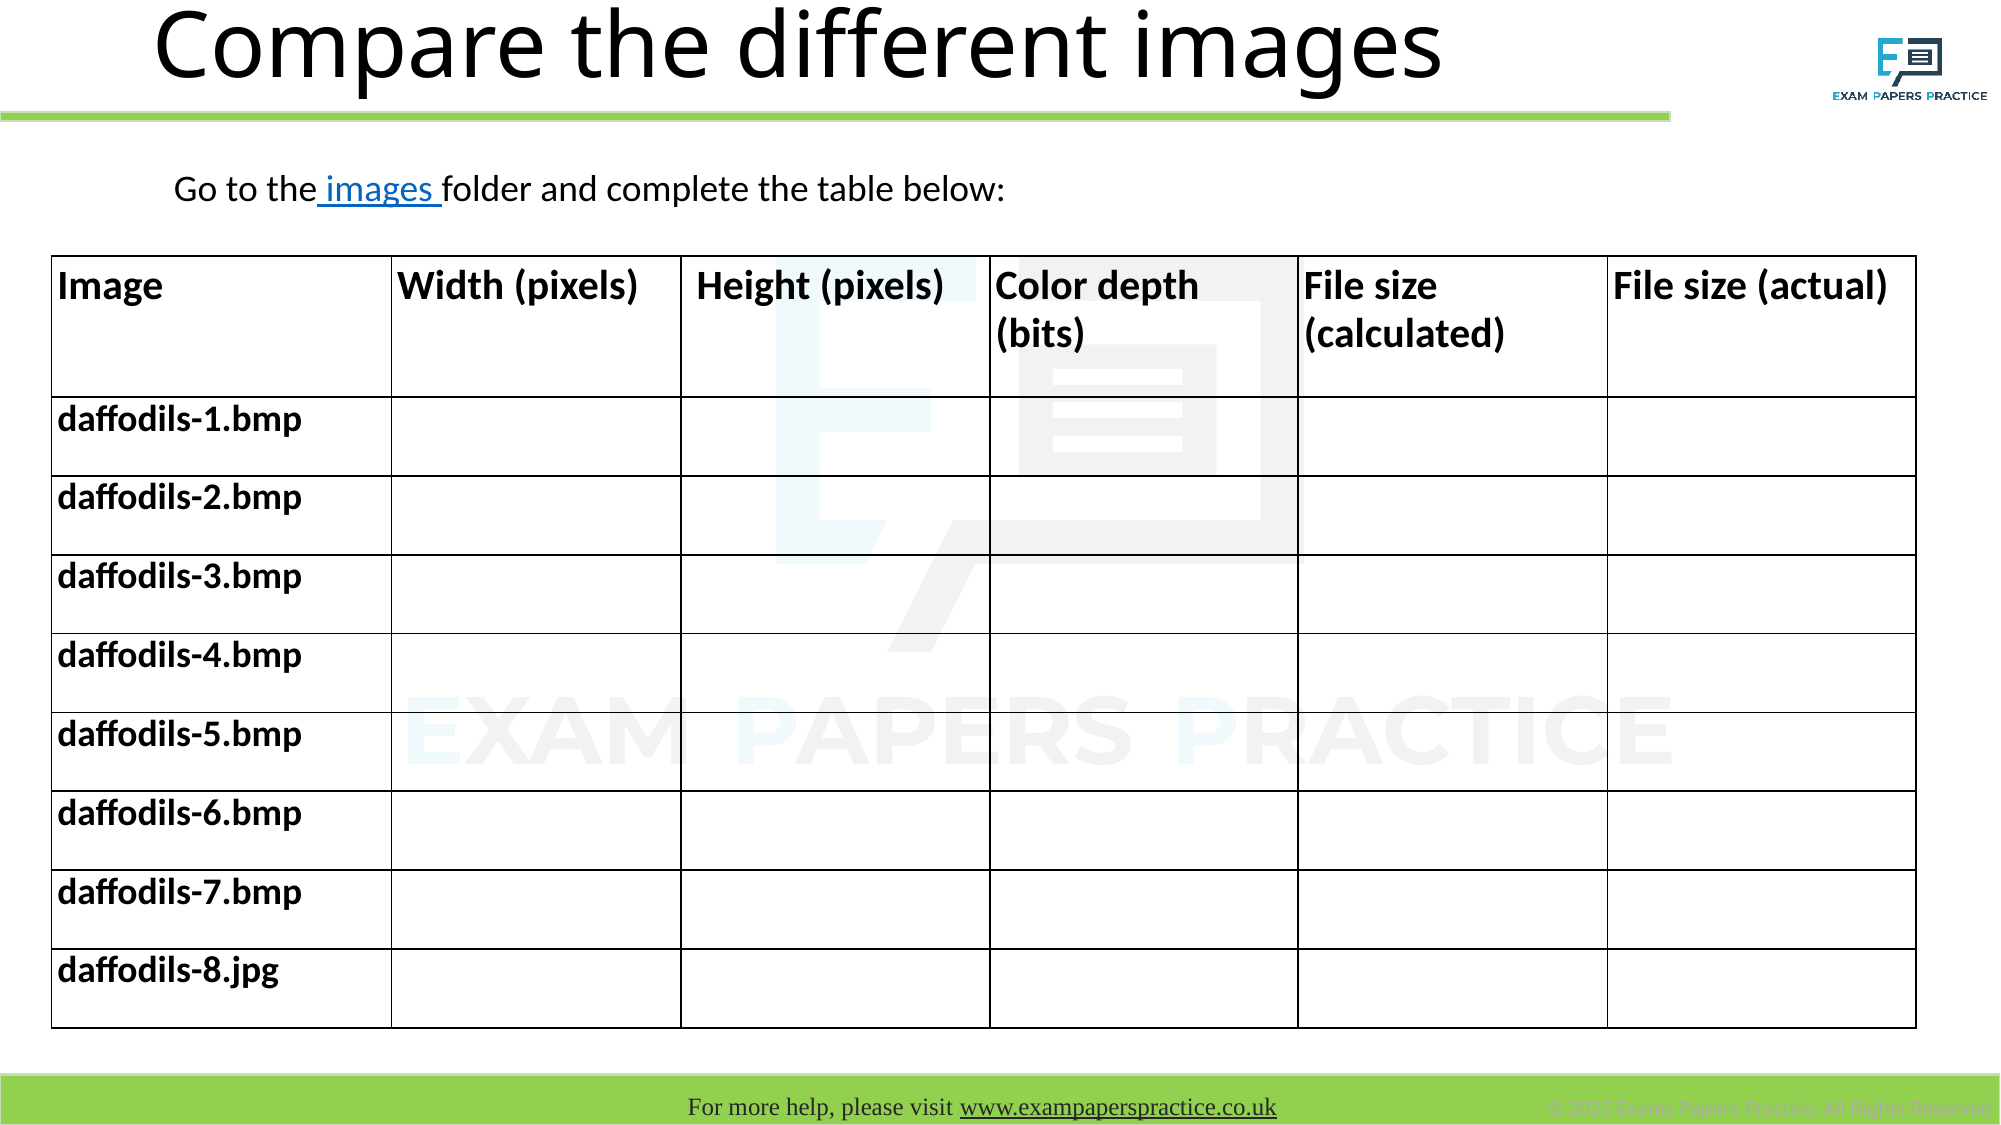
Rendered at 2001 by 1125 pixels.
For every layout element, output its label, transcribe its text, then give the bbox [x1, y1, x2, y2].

table_cell daffodils-1.bmp [52, 398, 391, 475]
table_header Height (pixels) [682, 257, 989, 396]
table_cell [392, 713, 680, 790]
table_cell [1299, 556, 1607, 633]
table_cell [682, 713, 989, 790]
table_header File size (actual) [1608, 257, 1915, 396]
table_cell daffodils-5.bmp [52, 713, 391, 790]
table_cell [991, 634, 1297, 712]
table_cell [1299, 792, 1607, 869]
table_cell [682, 871, 989, 948]
table_cell [1299, 713, 1607, 790]
table_cell [1608, 713, 1915, 790]
table_cell daffodils-8.jpg [52, 950, 391, 1027]
table_cell [1608, 398, 1915, 475]
table_cell [682, 398, 989, 475]
table_header File size (calculated) [1299, 257, 1607, 396]
table_cell [991, 871, 1297, 948]
table_cell [1608, 950, 1915, 1027]
table_cell [392, 792, 680, 869]
table_cell [991, 792, 1297, 869]
table_cell [392, 477, 680, 554]
table_cell [991, 556, 1297, 633]
title Compare the different images [137, 0, 1863, 158]
table_cell [682, 792, 989, 869]
table_cell [1608, 871, 1915, 948]
table_cell [392, 871, 680, 948]
table_cell [1608, 634, 1915, 712]
table_cell [1299, 398, 1607, 475]
table_cell [991, 713, 1297, 790]
table_cell [1299, 871, 1607, 948]
table_cell [392, 950, 680, 1027]
table_cell [991, 477, 1297, 554]
table_cell daffodils-2.bmp [52, 477, 391, 554]
table_cell [991, 398, 1297, 475]
table_cell [991, 950, 1297, 1027]
table_cell daffodils-3.bmp [52, 556, 391, 633]
table_header Color depth (bits) [991, 257, 1297, 396]
table_cell [1608, 477, 1915, 554]
table_cell [1608, 556, 1915, 633]
table_cell daffodils-6.bmp [52, 792, 391, 869]
table_cell [1299, 477, 1607, 554]
table_cell daffodils-4.bmp [52, 634, 391, 712]
table_header Image [52, 257, 391, 396]
table_cell [682, 634, 989, 712]
table_cell [682, 477, 989, 554]
table_cell [1299, 634, 1607, 712]
table_cell [682, 556, 989, 633]
table_cell daffodils-7.bmp [52, 871, 391, 948]
table_cell [682, 950, 989, 1027]
table_cell [1299, 950, 1607, 1027]
table_cell [1608, 792, 1915, 869]
table_cell [392, 556, 680, 633]
table_cell [392, 634, 680, 712]
table_header Width (pixels) [392, 257, 680, 396]
table_cell [392, 398, 680, 475]
text_box Go to the images folder and complete the table below: [159, 157, 1177, 217]
